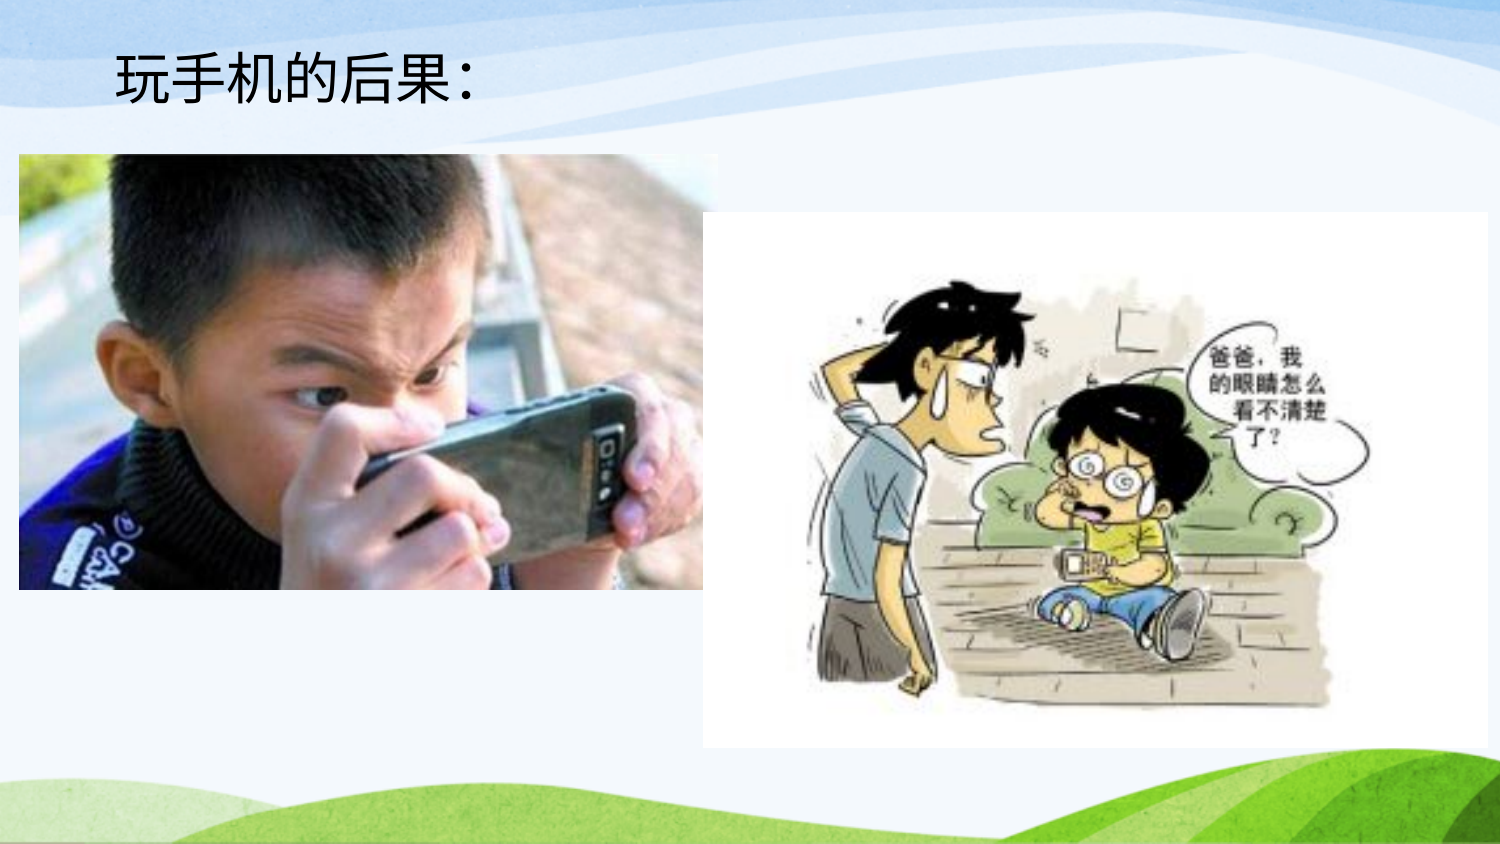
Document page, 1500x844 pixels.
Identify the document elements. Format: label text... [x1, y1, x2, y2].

picture [0, 0, 1500, 844]
title 玩手机的后果： [103, 44, 1397, 208]
